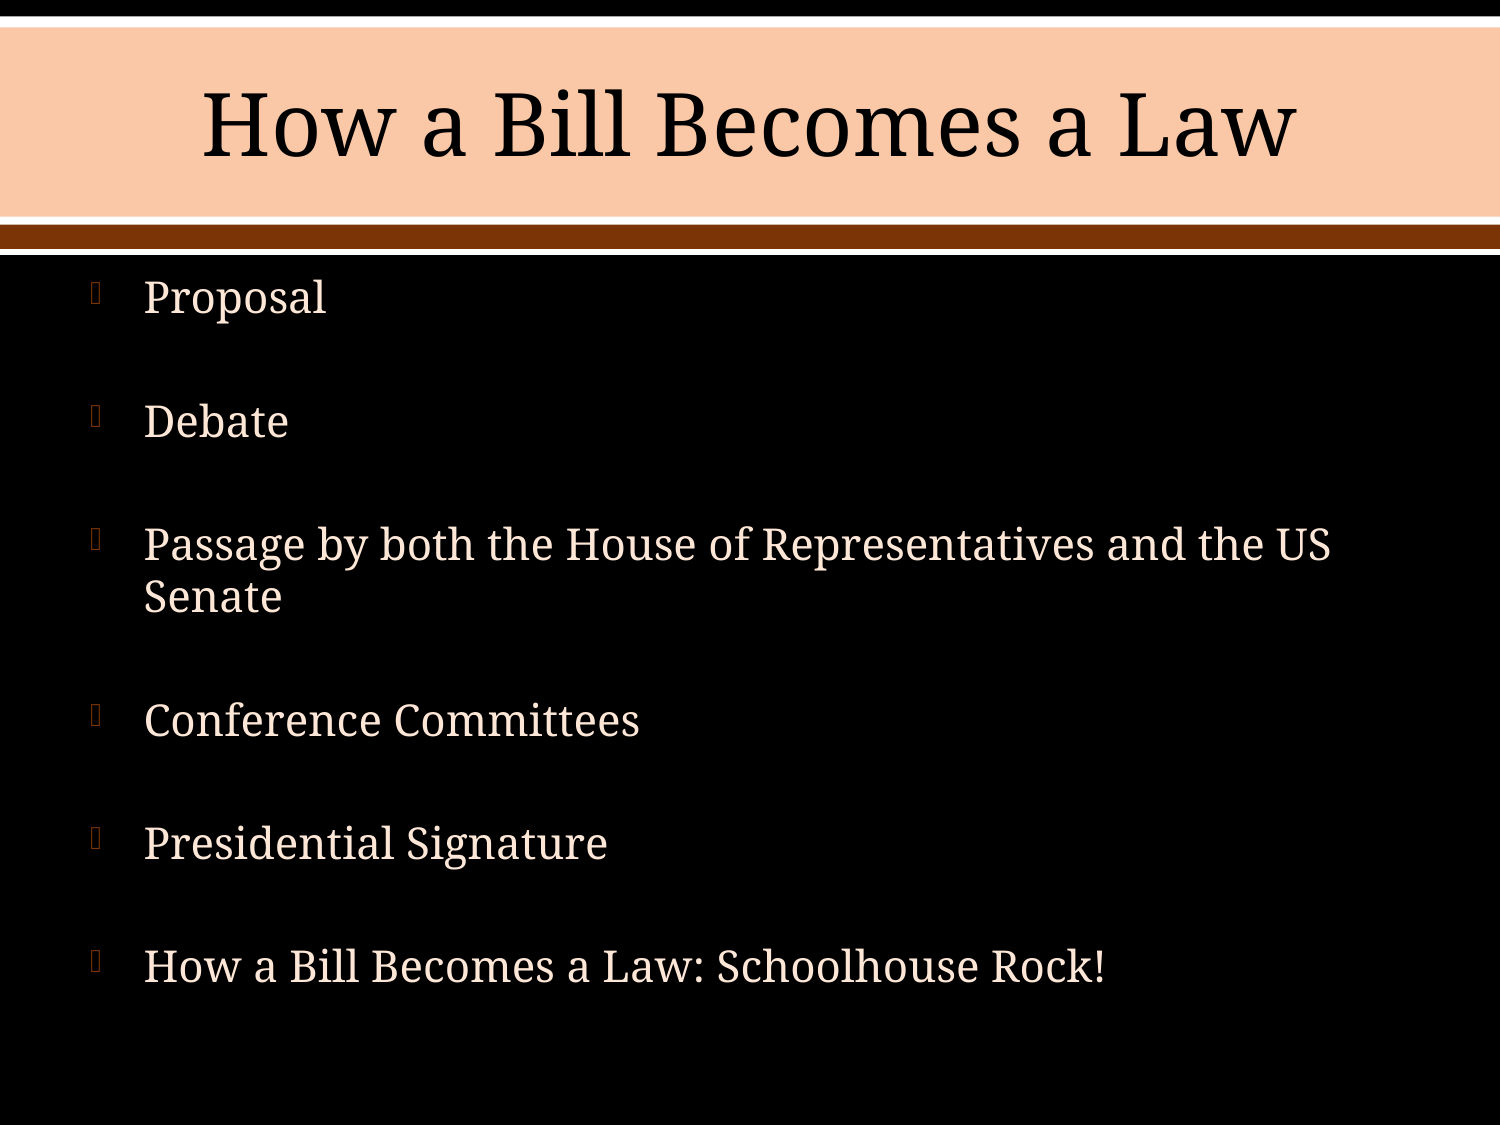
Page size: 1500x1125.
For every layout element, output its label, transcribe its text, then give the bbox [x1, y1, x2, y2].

list Proposal Debate Passage by both the House of Representatives and the US Senate Conference Committees Presidential Signature How a Bill Becomes a Law: Schoolhouse Rock! [75, 262, 1425, 1005]
title How a Bill Becomes a Law [75, 29, 1425, 213]
